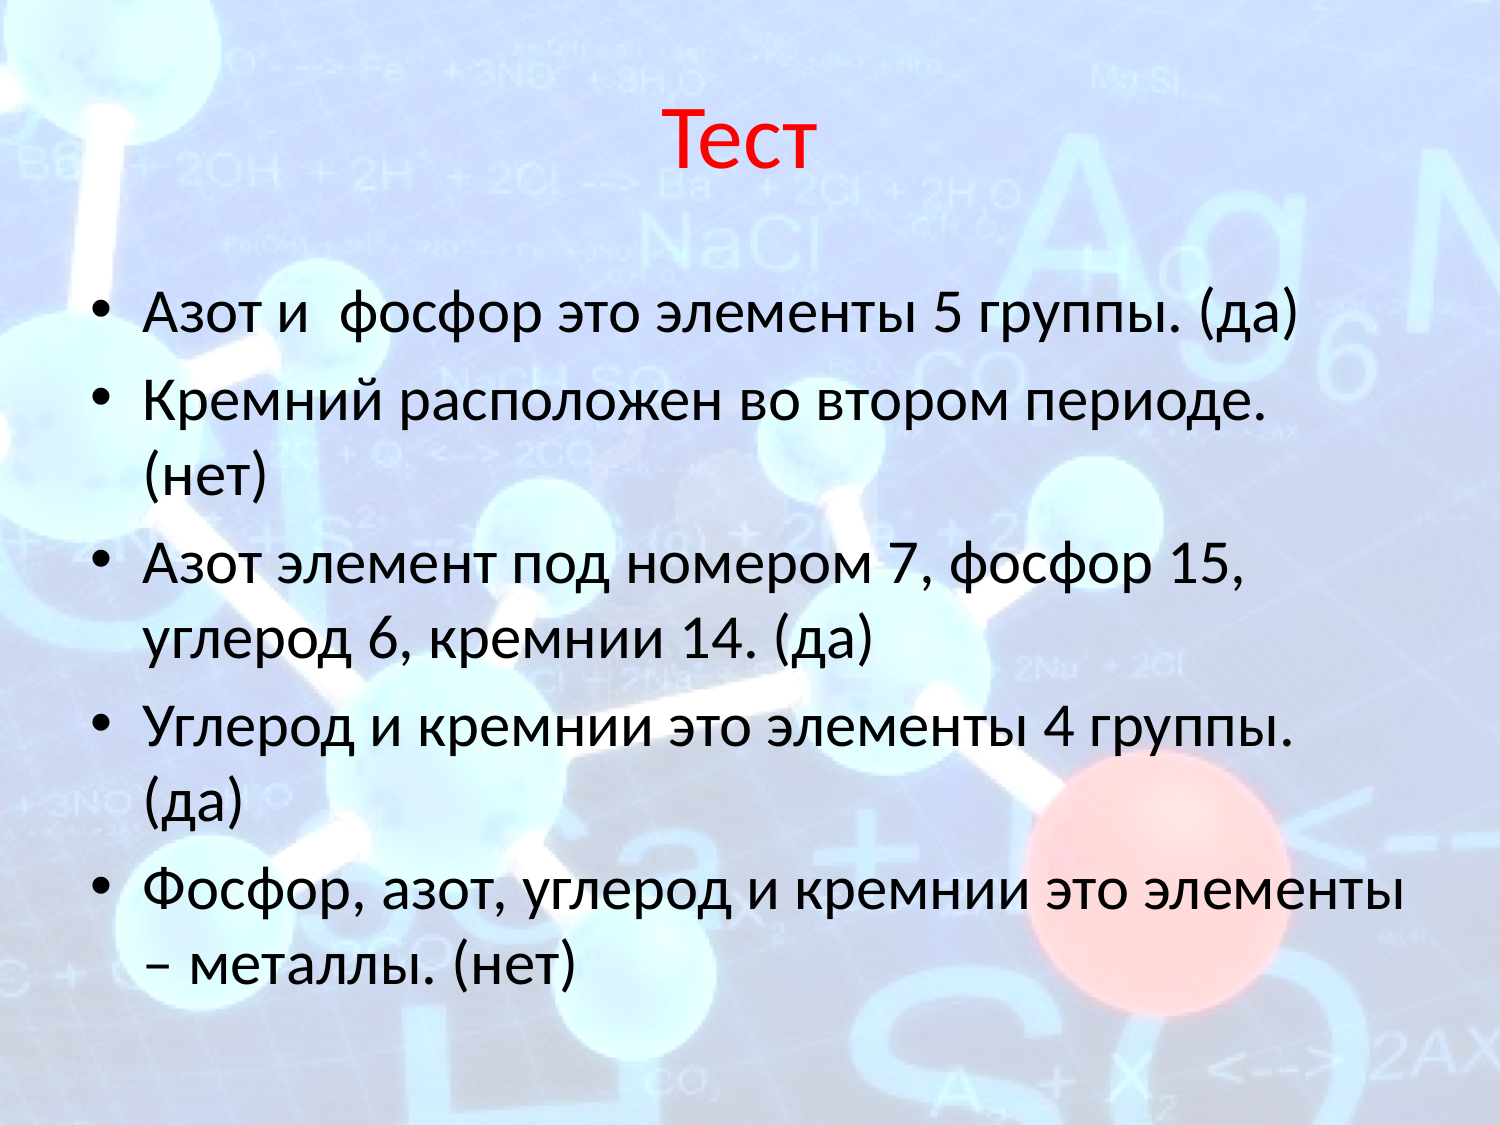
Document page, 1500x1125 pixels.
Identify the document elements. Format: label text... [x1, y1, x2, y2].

picture [0, 0, 1500, 1125]
title Тест [75, 30, 1425, 233]
list Азот и фосфор это элементы 5 группы. (да) Кремний расположен во втором периоде. (нет) Азот элемент под номером 7, фосфор 15, углерод 6, кремнии 14. (да) Углерод и кремнии это элементы 4 группы. (да) Фосфор, азот, углерод и кремнии это элементы – металлы. (нет) [75, 262, 1425, 1005]
